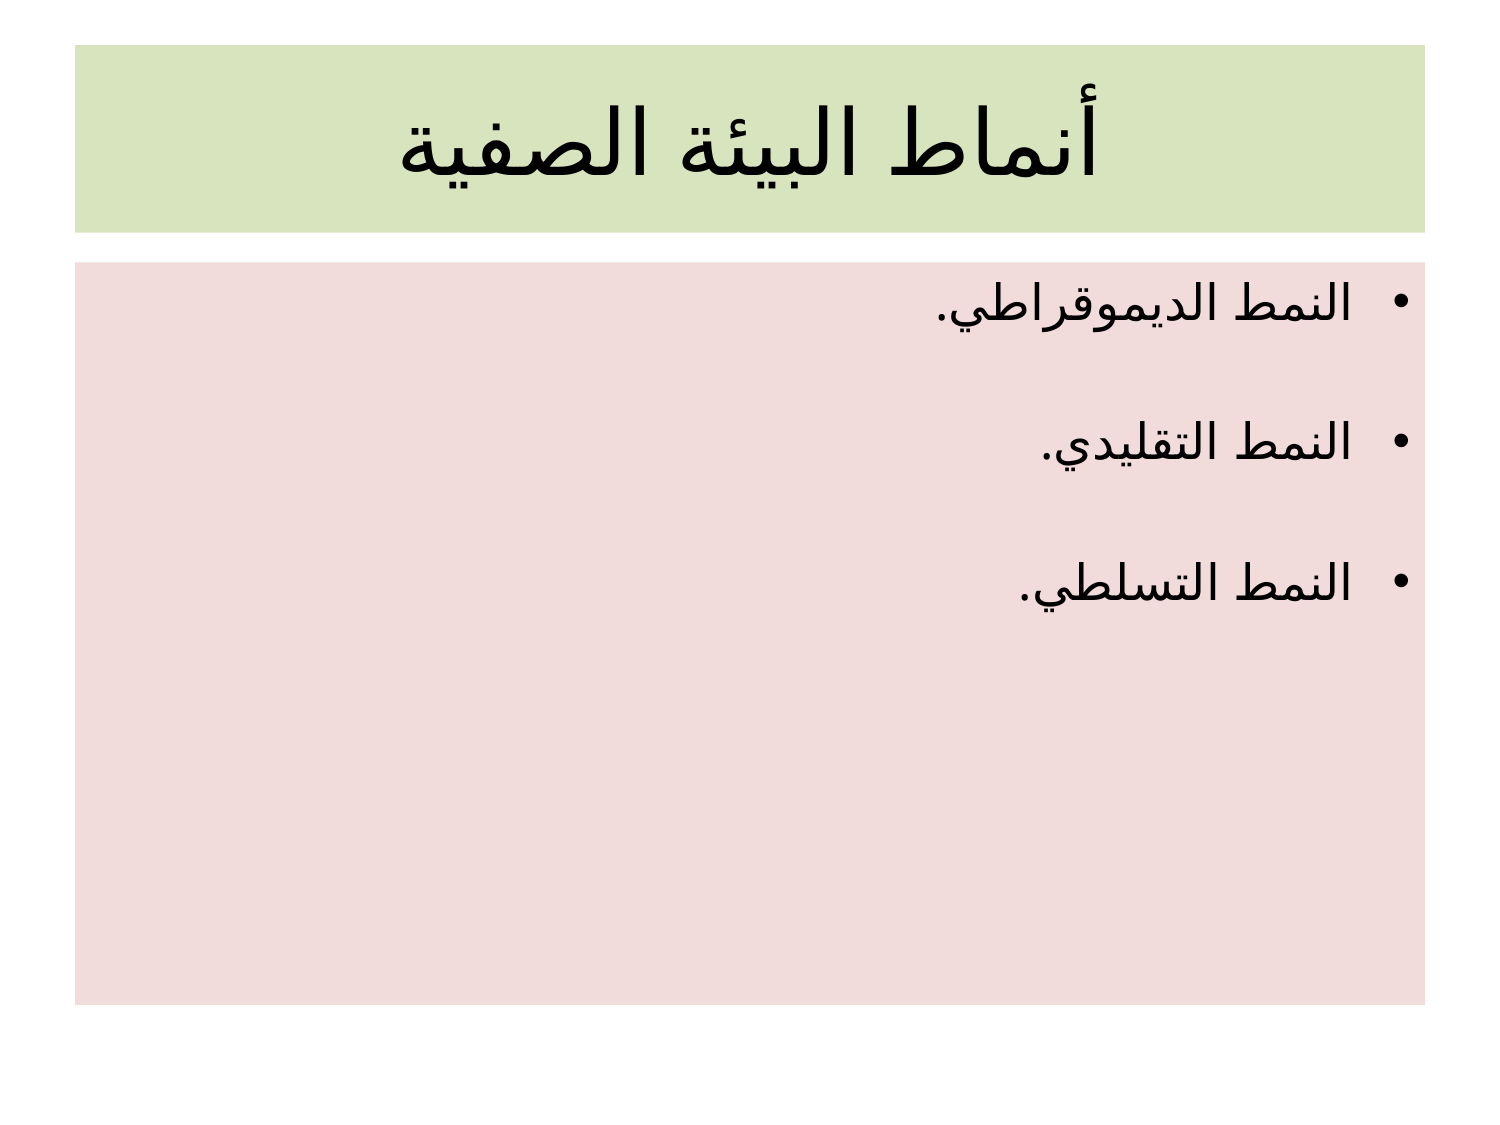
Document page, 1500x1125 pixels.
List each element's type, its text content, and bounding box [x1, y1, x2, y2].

title أنماط البيئة الصفية [75, 45, 1425, 233]
list النمط الديموقراطي. النمط التقليدي. النمط التسلطي. [75, 262, 1425, 1005]
